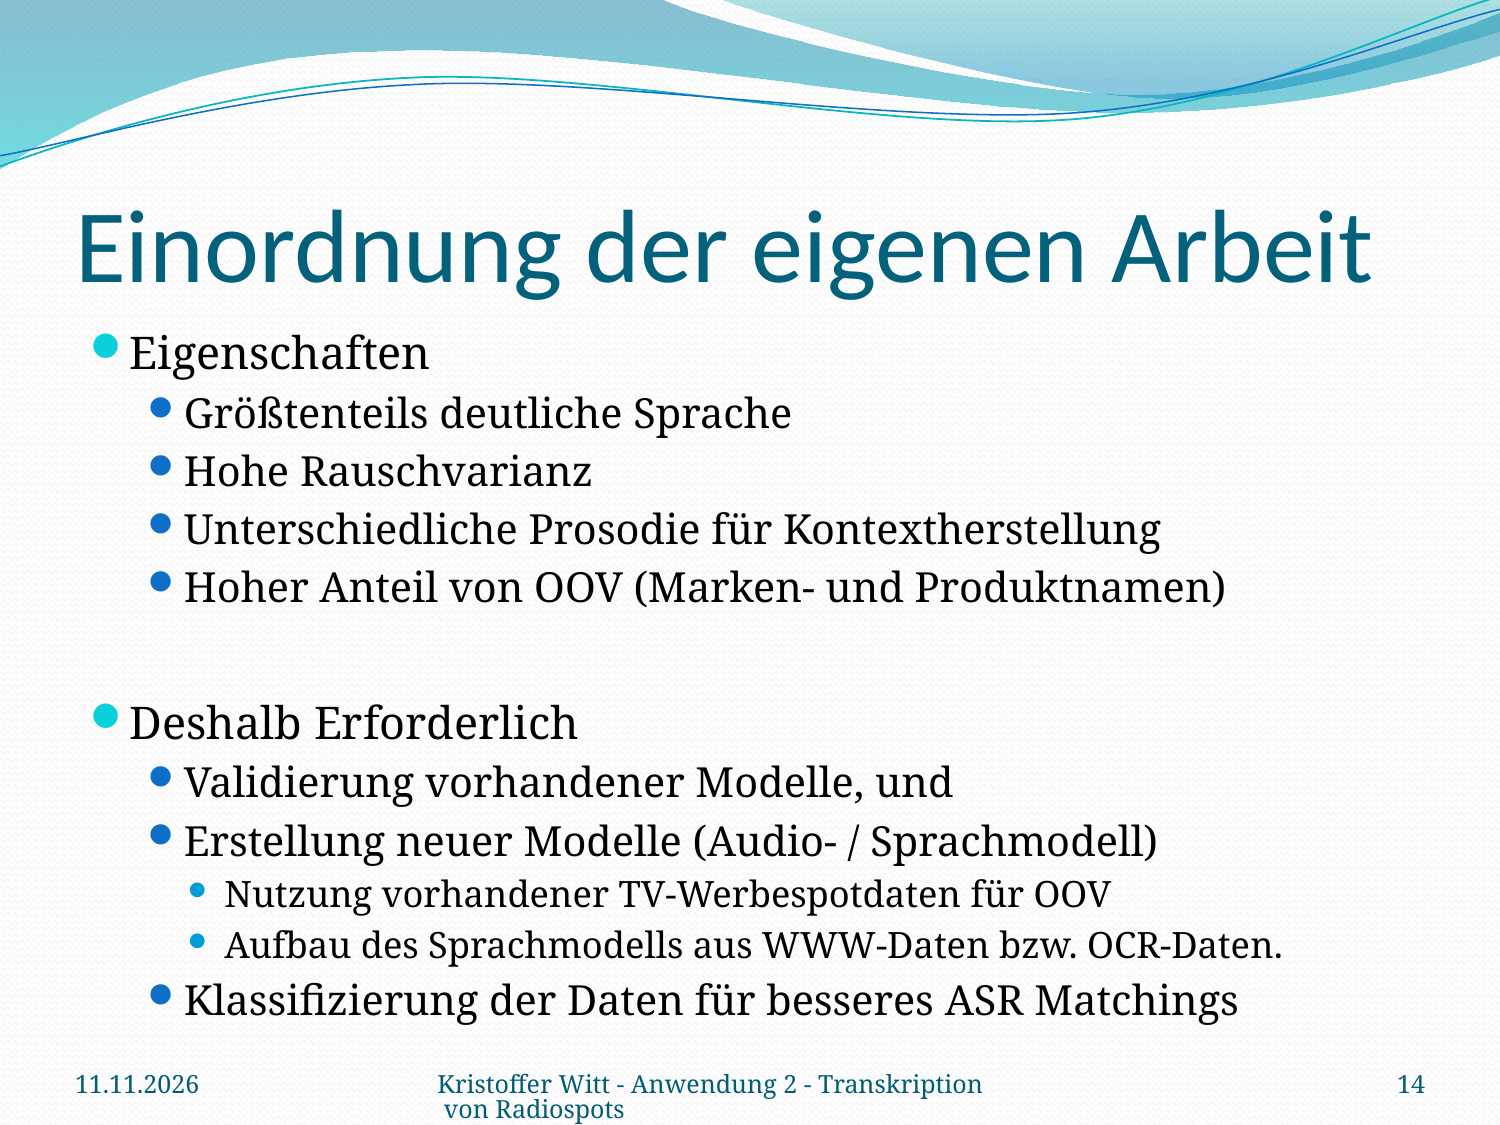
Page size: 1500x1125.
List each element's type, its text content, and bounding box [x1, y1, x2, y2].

list Eigenschaften Größtenteils deutliche Sprache Hohe Rauschvarianz Unterschiedliche Prosodie für Kontextherstellung Hoher Anteil von OOV (Marken- und Produktnamen) Deshalb Erforderlich Validierung vorhandener Modelle, und Erstellung neuer Modelle (Audio- / Sprachmodell) Nutzung vorhandener TV-Werbespotdaten für OOV Aufbau des Sprachmodells aus WWW-Daten bzw. OCR-Daten. Klassifizierung der Daten für besseres ASR Matchings [75, 317, 1425, 1038]
footer Kristoffer Witt - Anwendung 2 - Transkription von Radiospots [437, 1042, 988, 1103]
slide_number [75, 1042, 425, 1103]
title Einordnung der eigenen Arbeit [75, 115, 1425, 303]
slide_number 14 [1299, 1042, 1425, 1103]
